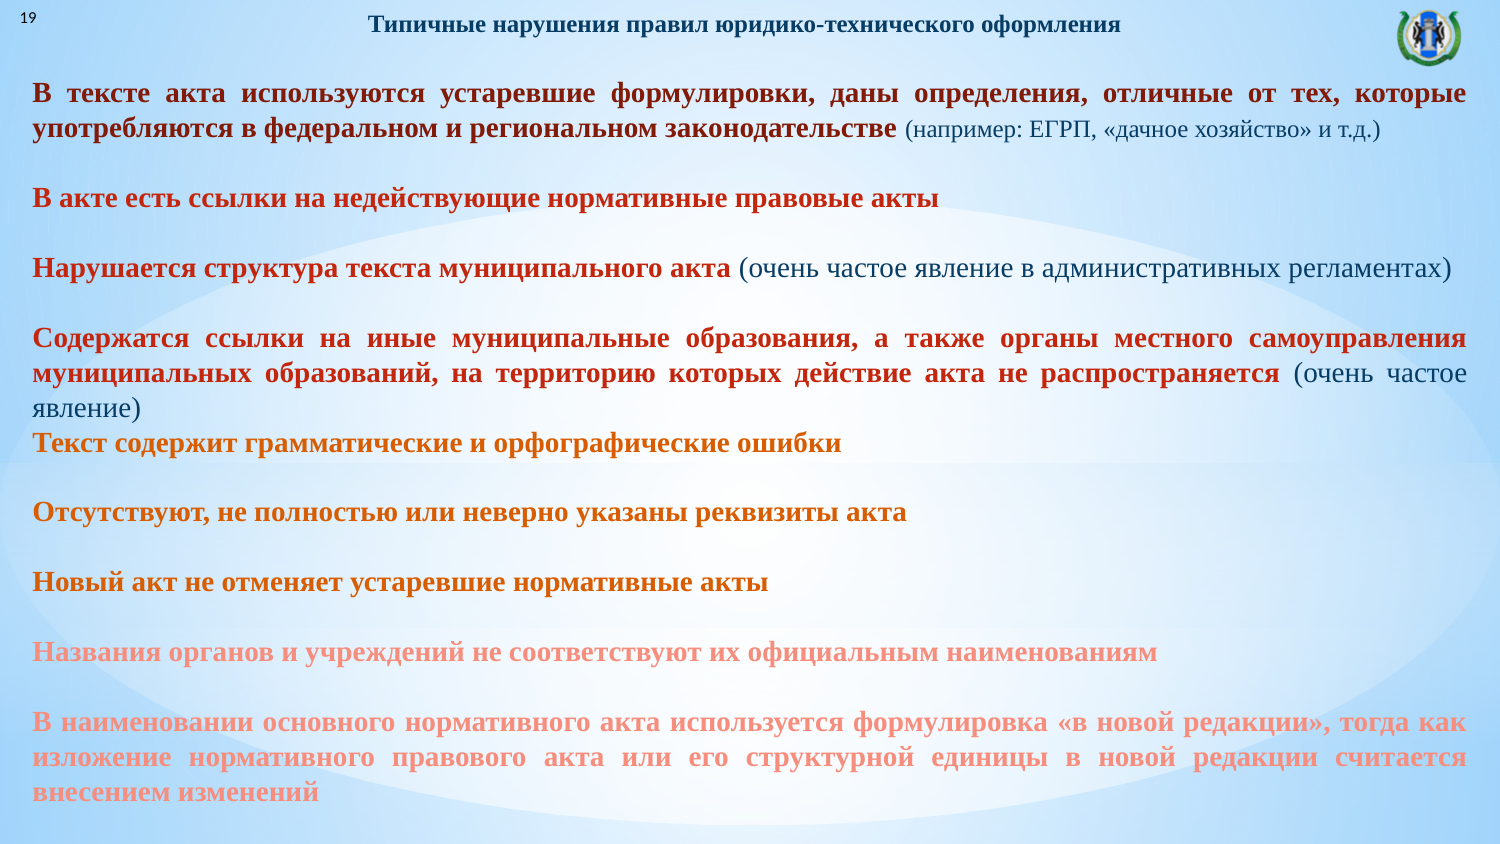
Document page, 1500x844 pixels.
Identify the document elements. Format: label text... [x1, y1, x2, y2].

slide_number 19 [3, 4, 54, 50]
text_box Типичные нарушения правил юридико-технического оформления [124, 0, 1366, 45]
picture [1396, 8, 1462, 67]
text_box В тексте акта используются устаревшие формулировки, даны определения, отличные от тех, которые употребляются в федеральном и региональном законодательстве (например: ЕГРП, «дачное хозяйство» и т.д.) В акте есть ссылки на недействующие нормативные правовые акты Нарушается структура текста муниципального акта (очень частое явление в административных регламентах) Содержатся ссылки на иные муниципальные образования, а также органы местного самоуправления муниципальных образований, на территорию которых действие акта не распространяется (очень частое явление) Текст содержит грамматические и орфографические ошибки Отсутствуют, не полностью или неверно указаны реквизиты акта Новый акт не отменяет устаревшие нормативные акты Названия органов и учреждений не соответствуют их официальным наименованиям В наименовании основного нормативного акта используется формулировка «в новой редакции», тогда как изложение нормативного правового акта или его структурной единицы в новой редакции считается внесением изменений [17, 65, 1483, 844]
